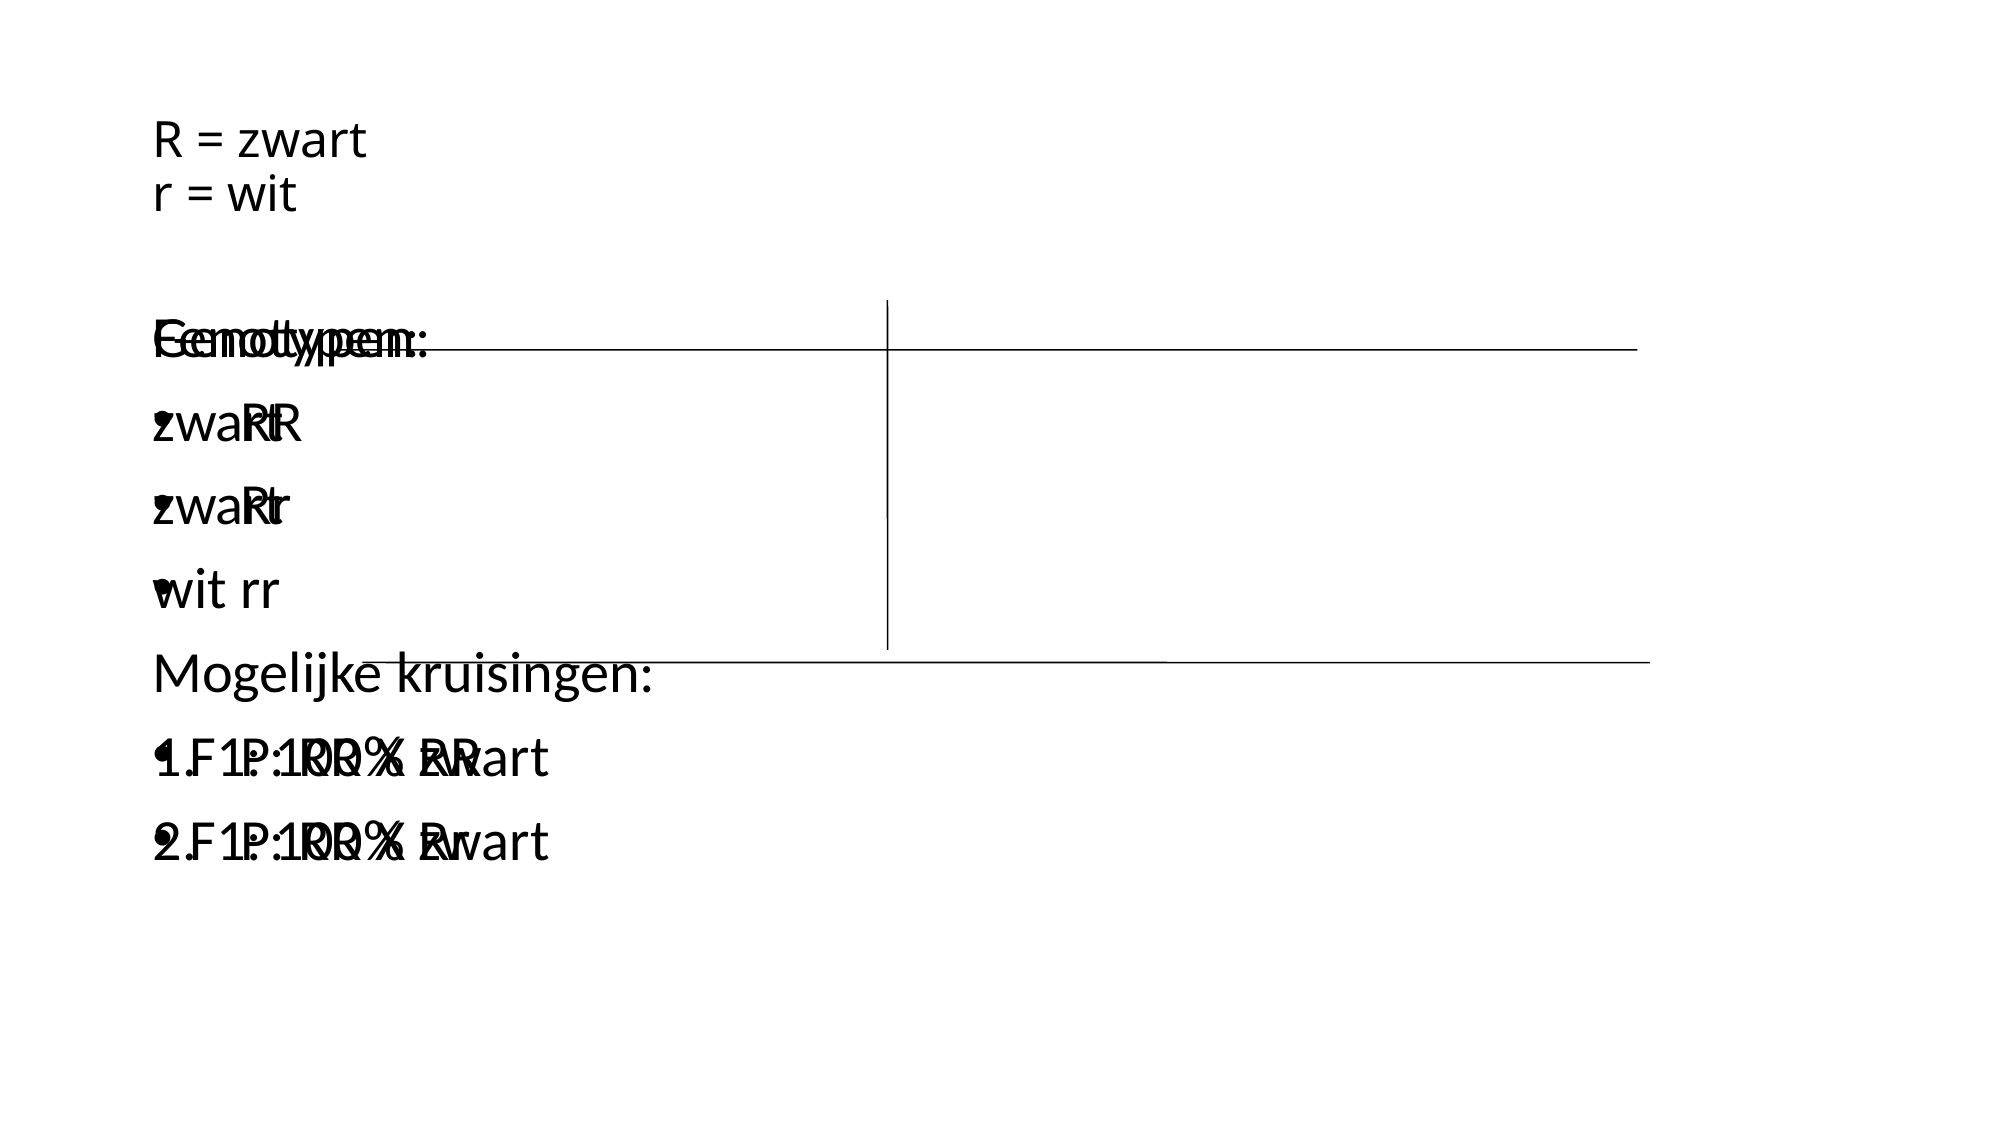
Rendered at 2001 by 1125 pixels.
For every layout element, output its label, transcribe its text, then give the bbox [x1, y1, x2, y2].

title R = zwart r = wit [137, 59, 1863, 278]
list Fenotypen: zwart zwart wit F1: 100% zwart F1: 100% zwart [137, 299, 1863, 1014]
